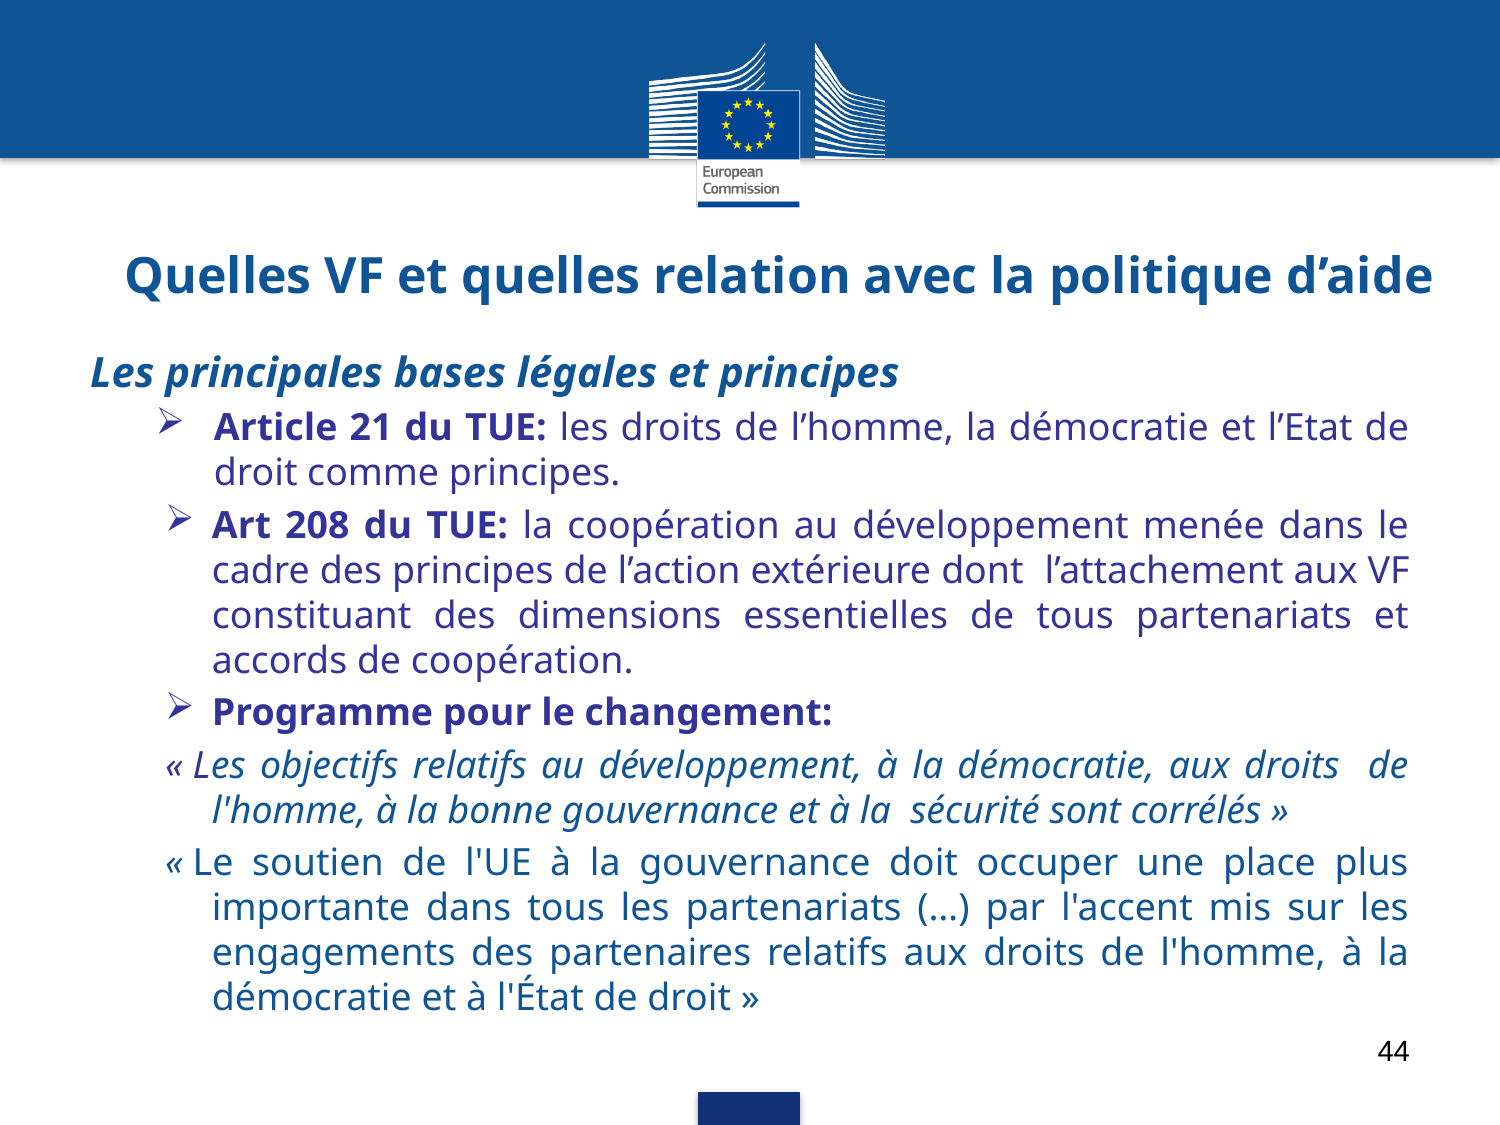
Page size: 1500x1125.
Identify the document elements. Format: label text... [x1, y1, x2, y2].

picture [649, 42, 885, 208]
slide_number 44 [1074, 1024, 1426, 1103]
title Quelles VF et quelles relation avec la politique d’aide [40, 219, 1460, 327]
list Les principales bases légales et principes Article 21 du TUE: les droits de l’homme, la démocratie et l’Etat de droit comme principes. Art 208 du TUE: la coopération au développement menée dans le cadre des principes de l’action extérieure dont l’attachement aux VF constituant des dimensions essentielles de tous partenariats et accords de coopération. Programme pour le changement: « Les objectifs relatifs au développement, à la démocratie, aux droits de l'homme, à la bonne gouvernance et à la sécurité sont corrélés » « Le soutien de l'UE à la gouvernance doit occuper une place plus importante dans tous les partenariats (…) par l'accent mis sur les engagements des partenaires relatifs aux droits de l'homme, à la démocratie et à l'État de droit » [74, 337, 1426, 1095]
